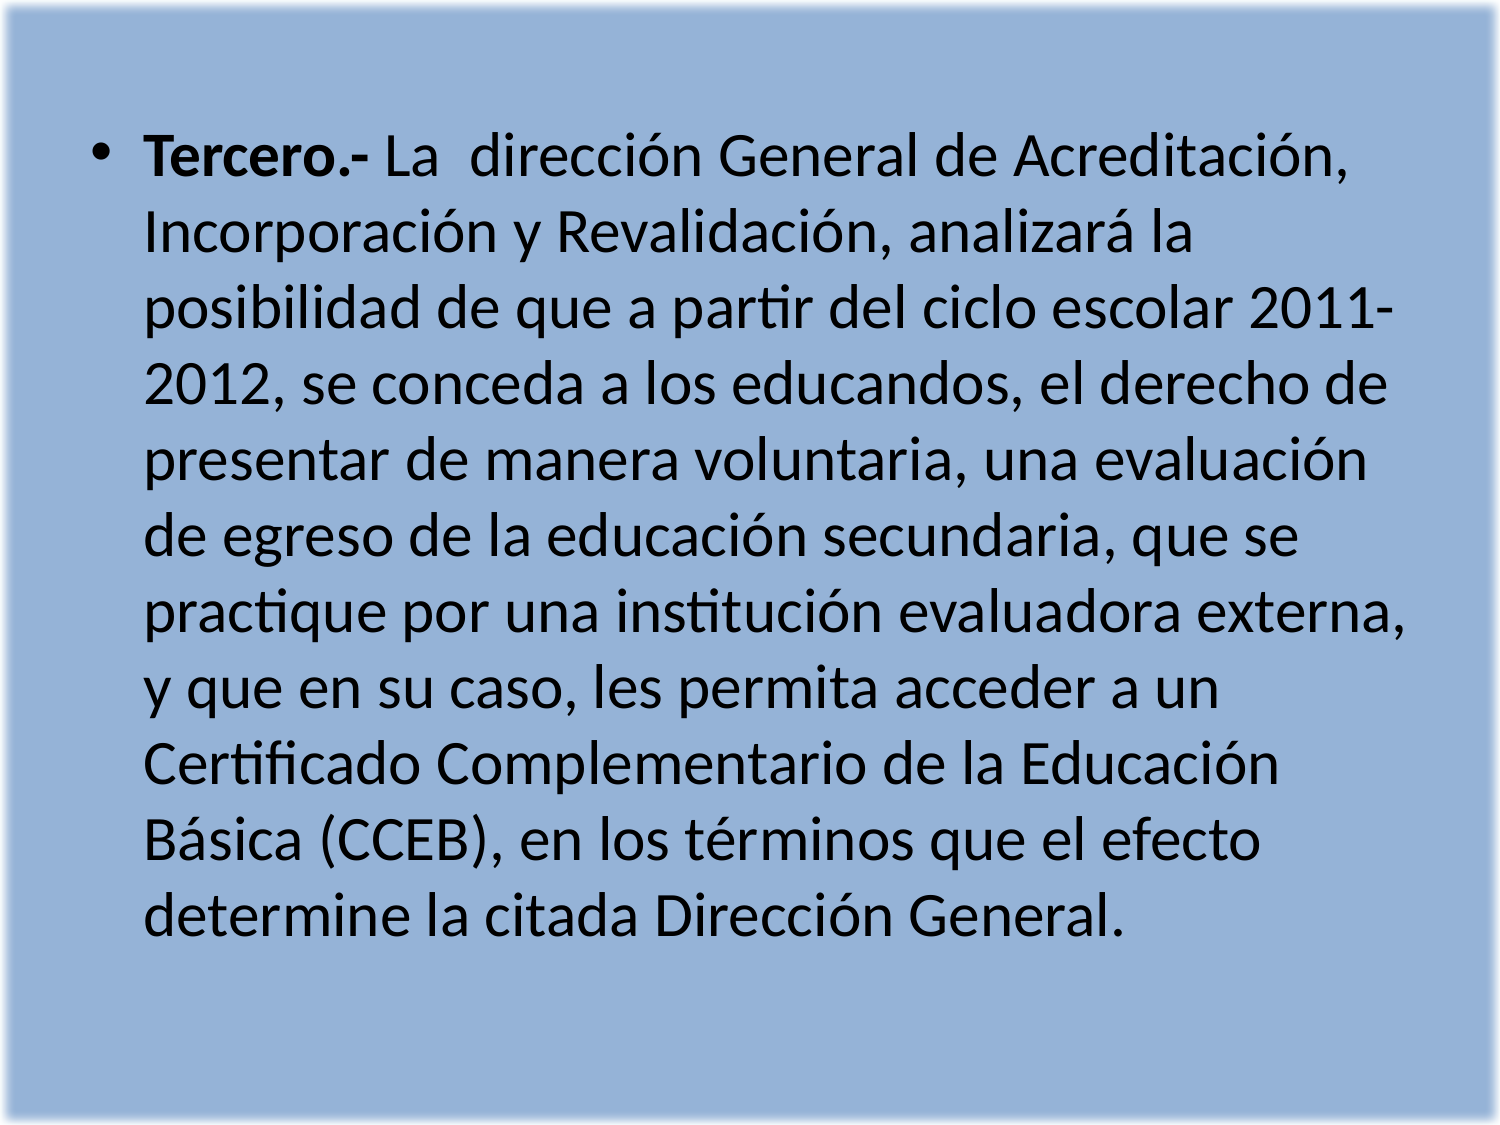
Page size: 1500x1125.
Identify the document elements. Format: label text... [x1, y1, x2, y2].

text_box [14, 14, 1487, 1112]
list Tercero.- La dirección General de Acreditación, Incorporación y Revalidación, analizará la posibilidad de que a partir del ciclo escolar 2011-2012, se conceda a los educandos, el derecho de presentar de manera voluntaria, una evaluación de egreso de la educación secundaria, que se practique por una institución evaluadora externa, y que en su caso, les permita acceder a un Certificado Complementario de la Educación Básica (CCEB), en los términos que el efecto determine la citada Dirección General. [75, 105, 1425, 1005]
